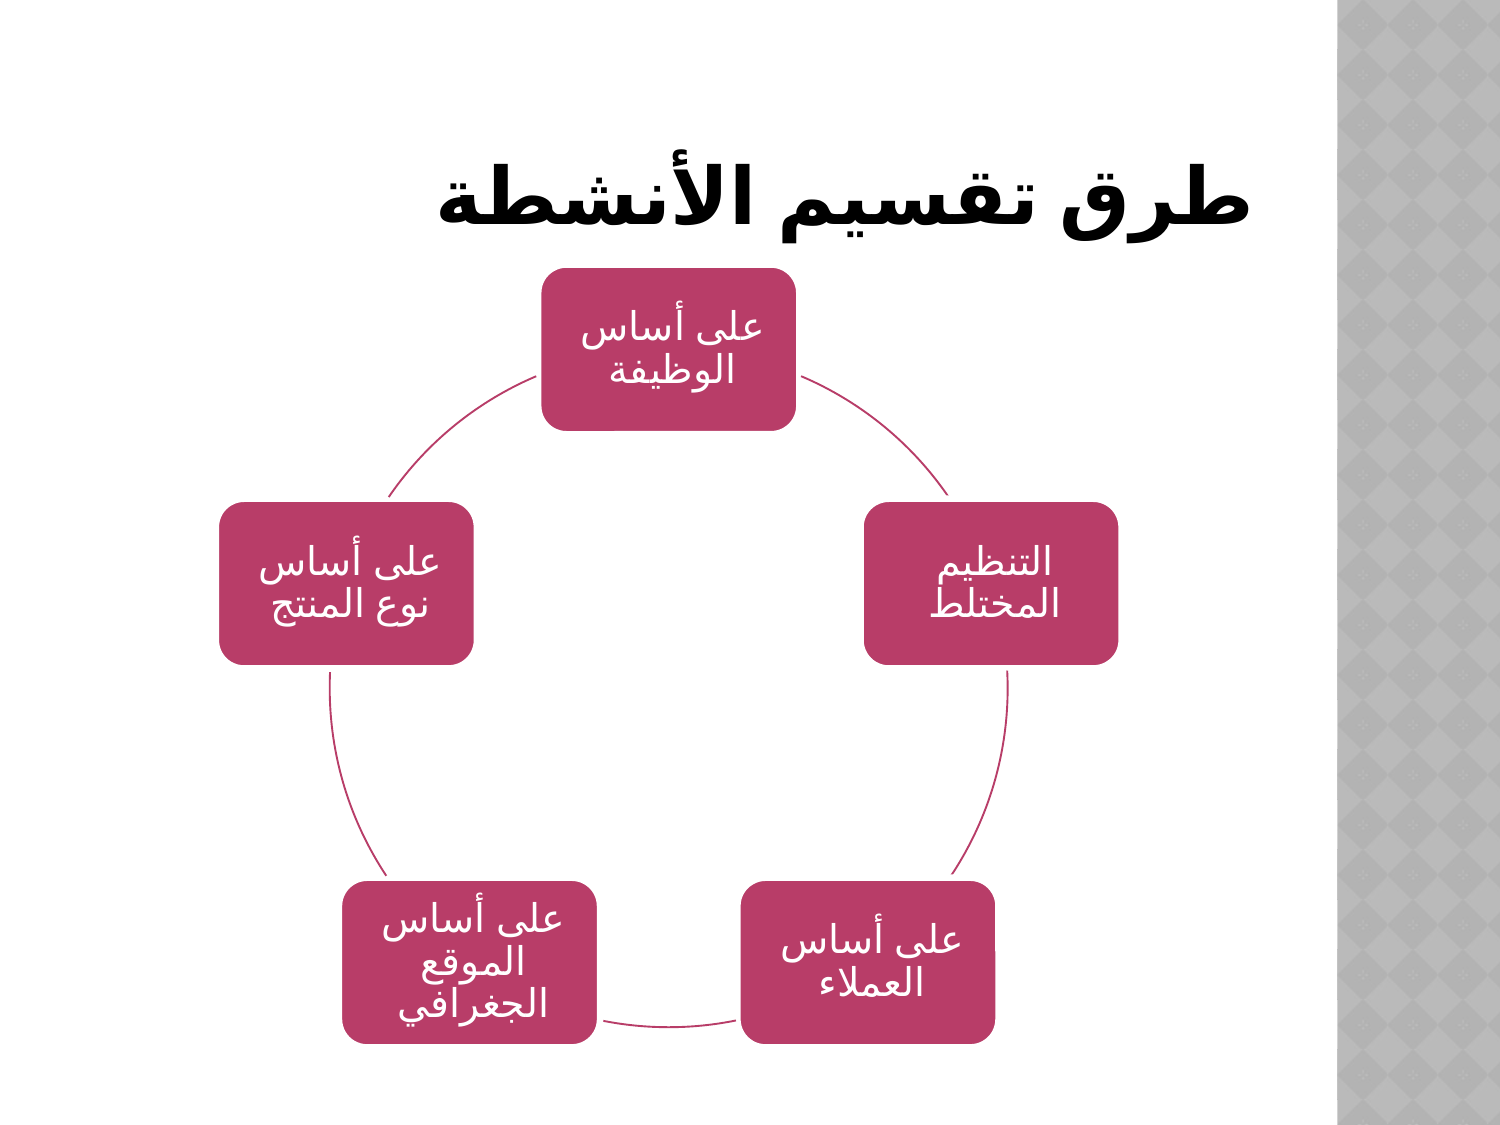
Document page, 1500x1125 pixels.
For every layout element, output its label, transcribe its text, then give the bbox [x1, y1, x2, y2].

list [74, 263, 1263, 1060]
title طرق تقسيم الأنشطة [75, 52, 1263, 240]
